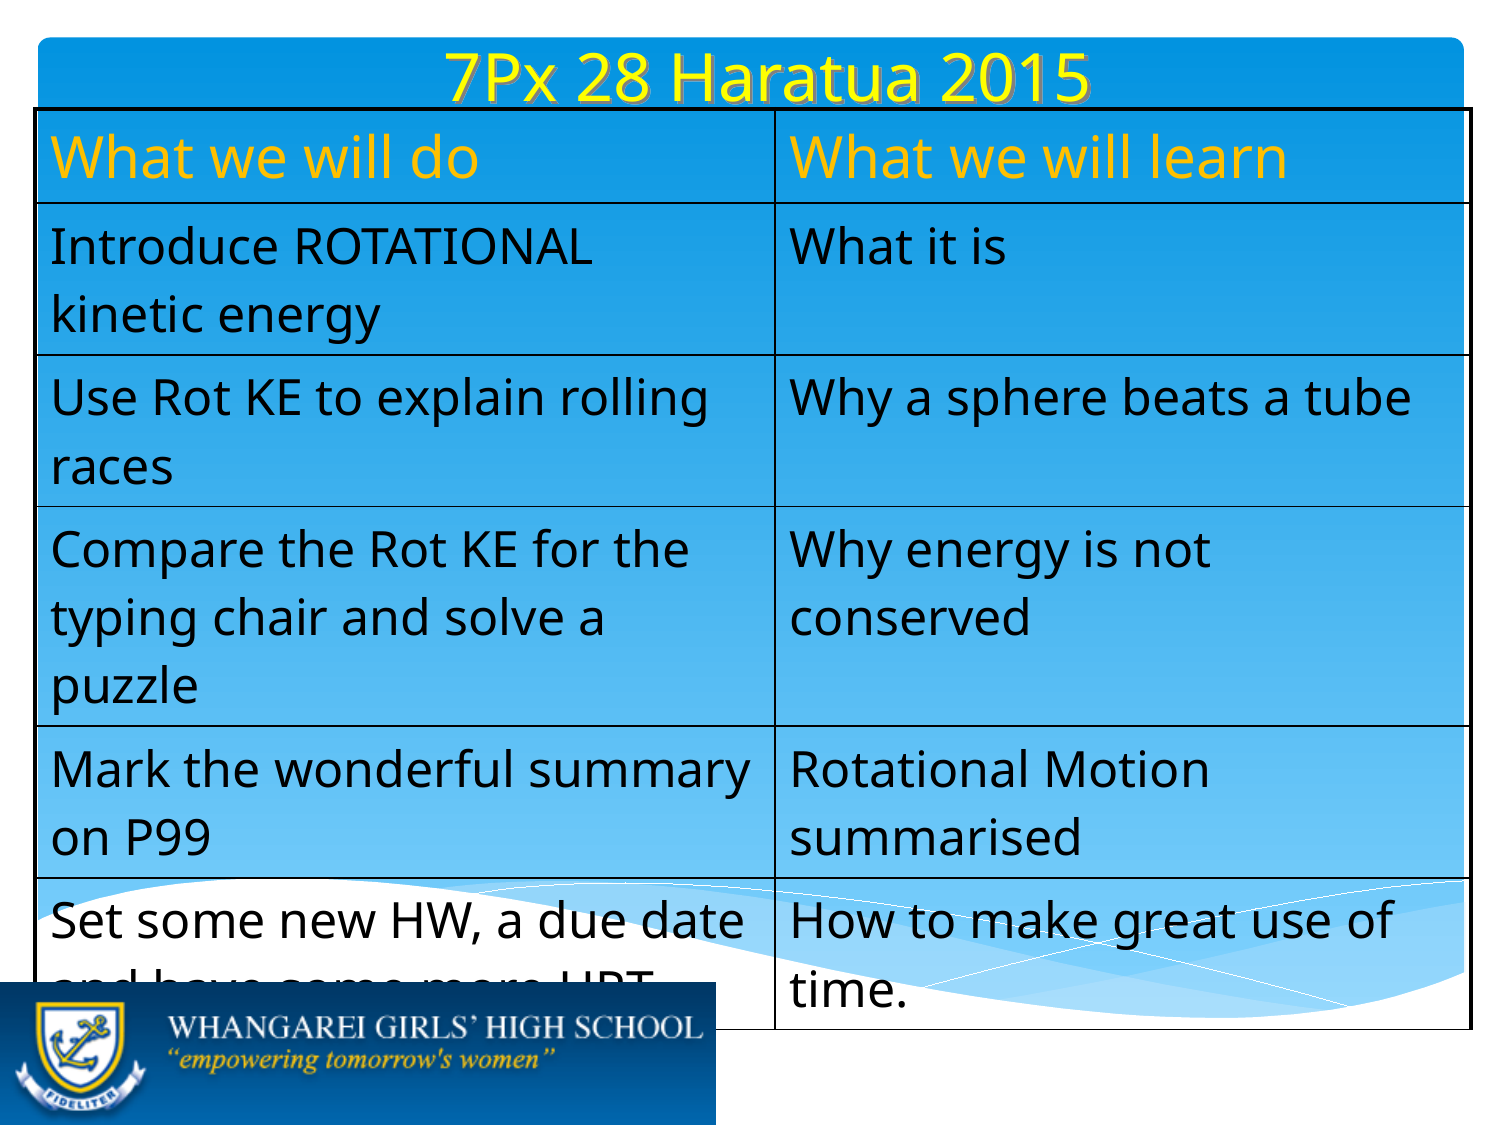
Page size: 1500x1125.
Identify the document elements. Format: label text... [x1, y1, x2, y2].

table_cell Mark the wonderful summary on P99 [37, 727, 774, 877]
table_cell What it is [776, 204, 1469, 354]
table_header What we will learn [776, 111, 1469, 202]
table_cell Rotational Motion summarised [776, 727, 1469, 877]
table_cell Set some new HW, a due date and have some more HRT [37, 879, 774, 1029]
table_cell Why a sphere beats a tube [776, 356, 1469, 506]
picture [0, 982, 716, 1125]
table_cell Compare the Rot KE for the typing chair and solve a puzzle [37, 507, 774, 725]
table_cell Use Rot KE to explain rolling races [37, 356, 774, 506]
table_header What we will do [37, 111, 774, 202]
table_cell How to make great use of time. [776, 879, 1469, 1029]
table_cell Introduce ROTATIONAL kinetic energy [37, 204, 774, 354]
table_cell Why energy is not conserved [776, 507, 1469, 725]
text_box 7Px 28 Haratua 2015 [162, 24, 1375, 107]
